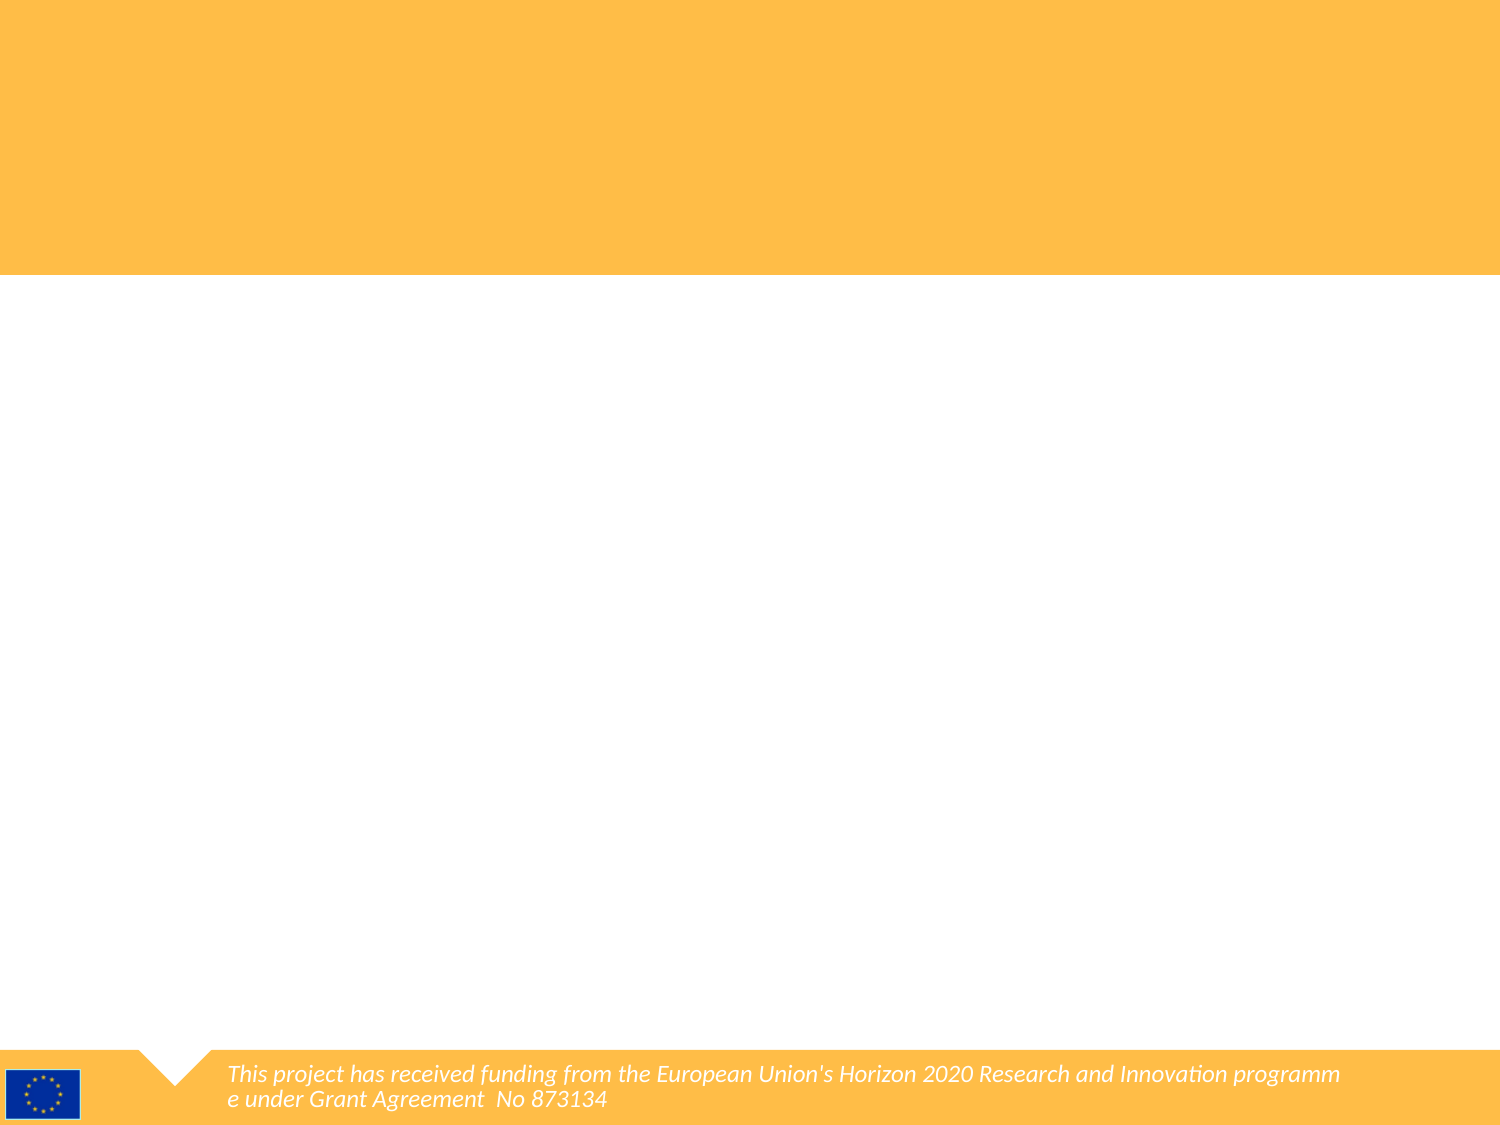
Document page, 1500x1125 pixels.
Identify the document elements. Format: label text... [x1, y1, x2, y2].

picture [5, 1069, 81, 1120]
footer This project has received funding from the European Union's Horizon 2020 Research and Innovation programme under Grant Agreement No 873134 [212, 1050, 1370, 1110]
